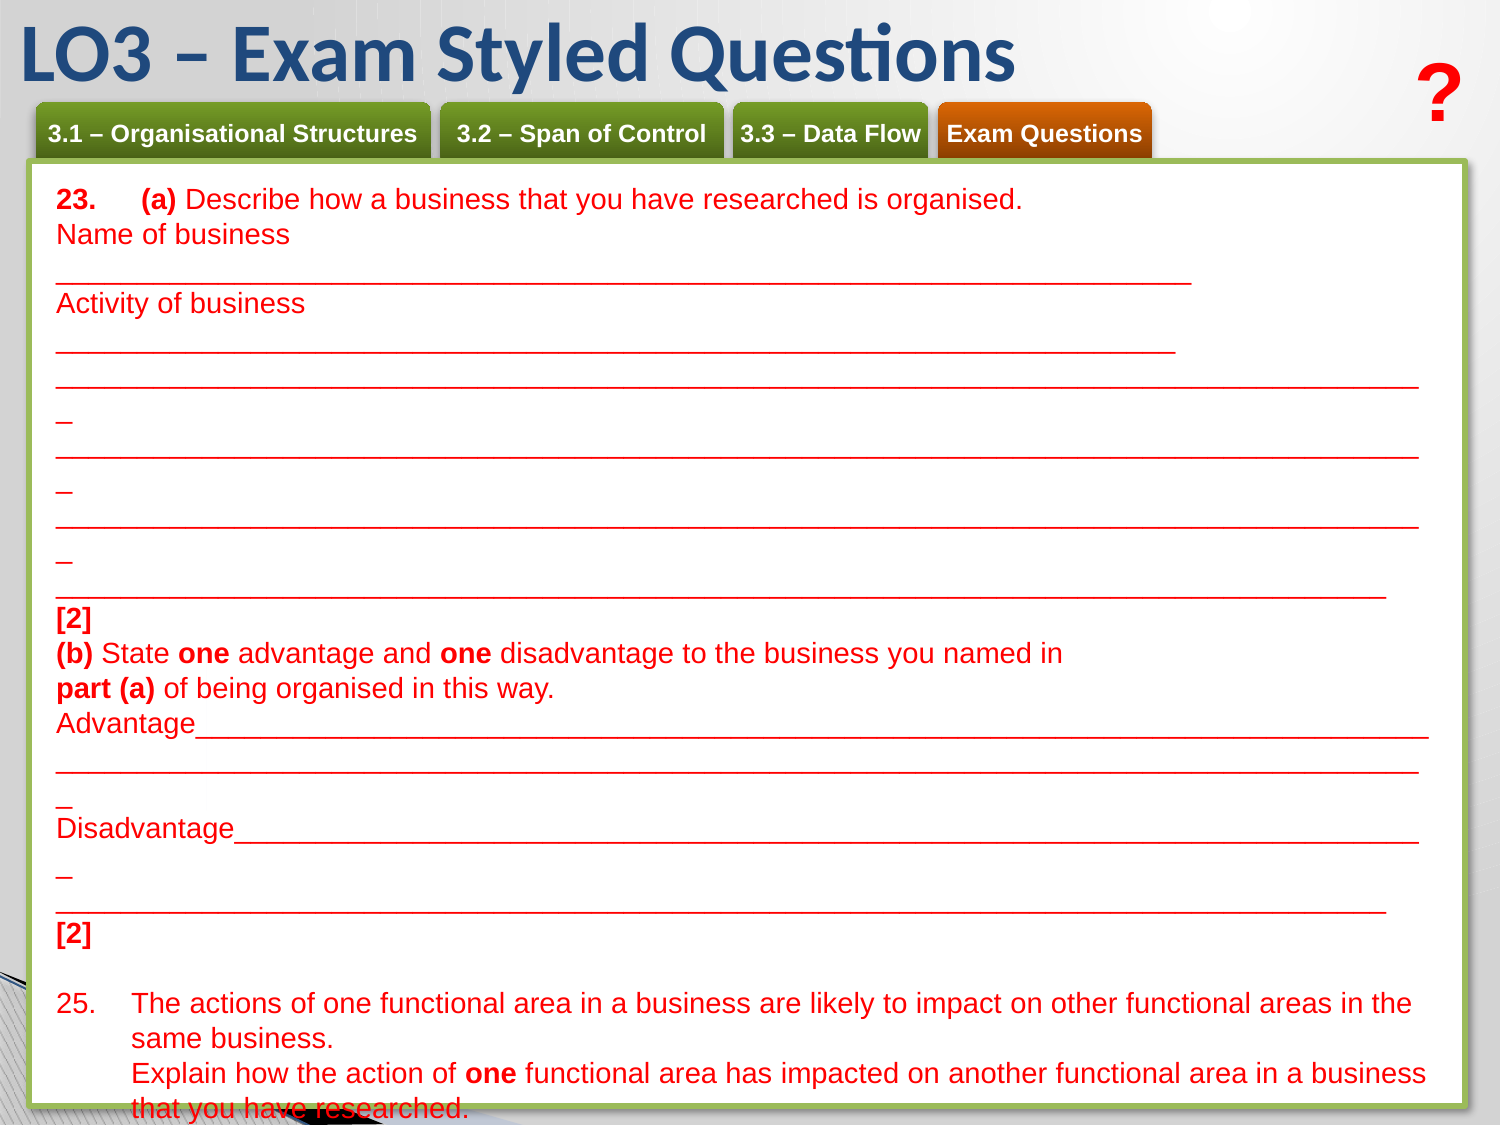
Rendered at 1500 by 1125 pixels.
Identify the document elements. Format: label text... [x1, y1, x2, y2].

text_box (a) Describe how a business that you have researched is organised. Name of business ______________________________________________________________________ Activity of business _____________________________________________________________________ _____________________________________________________________________________________ _____________________________________________________________________________________ _____________________________________________________________________________________ __________________________________________________________________________________ [2] (b) State one advantage and one disadvantage to the business you named in part (a) of being organised in this way. Advantage____________________________________________________________________________ _____________________________________________________________________________________ Disadvantage__________________________________________________________________________ __________________________________________________________________________________ [2] The actions of one functional area in a business are likely to impact on other functional areas in the same business. Explain how the action of one functional area has impacted on another functional area in a business that you have researched. Name of business ______________________________________________________________________ Activity of business _____________________________________________________________________ ___________________________________________________________________________________________________________________________________________________________________________________________________________________________________________________________________________________________________________________________________________________________________________________________________________________________________________________________________________________________________________________________ [4] [41, 172, 1448, 1125]
text_box LO3 – Exam Styled Questions [5, 7, 1459, 90]
text_box ? [1399, 30, 1459, 146]
